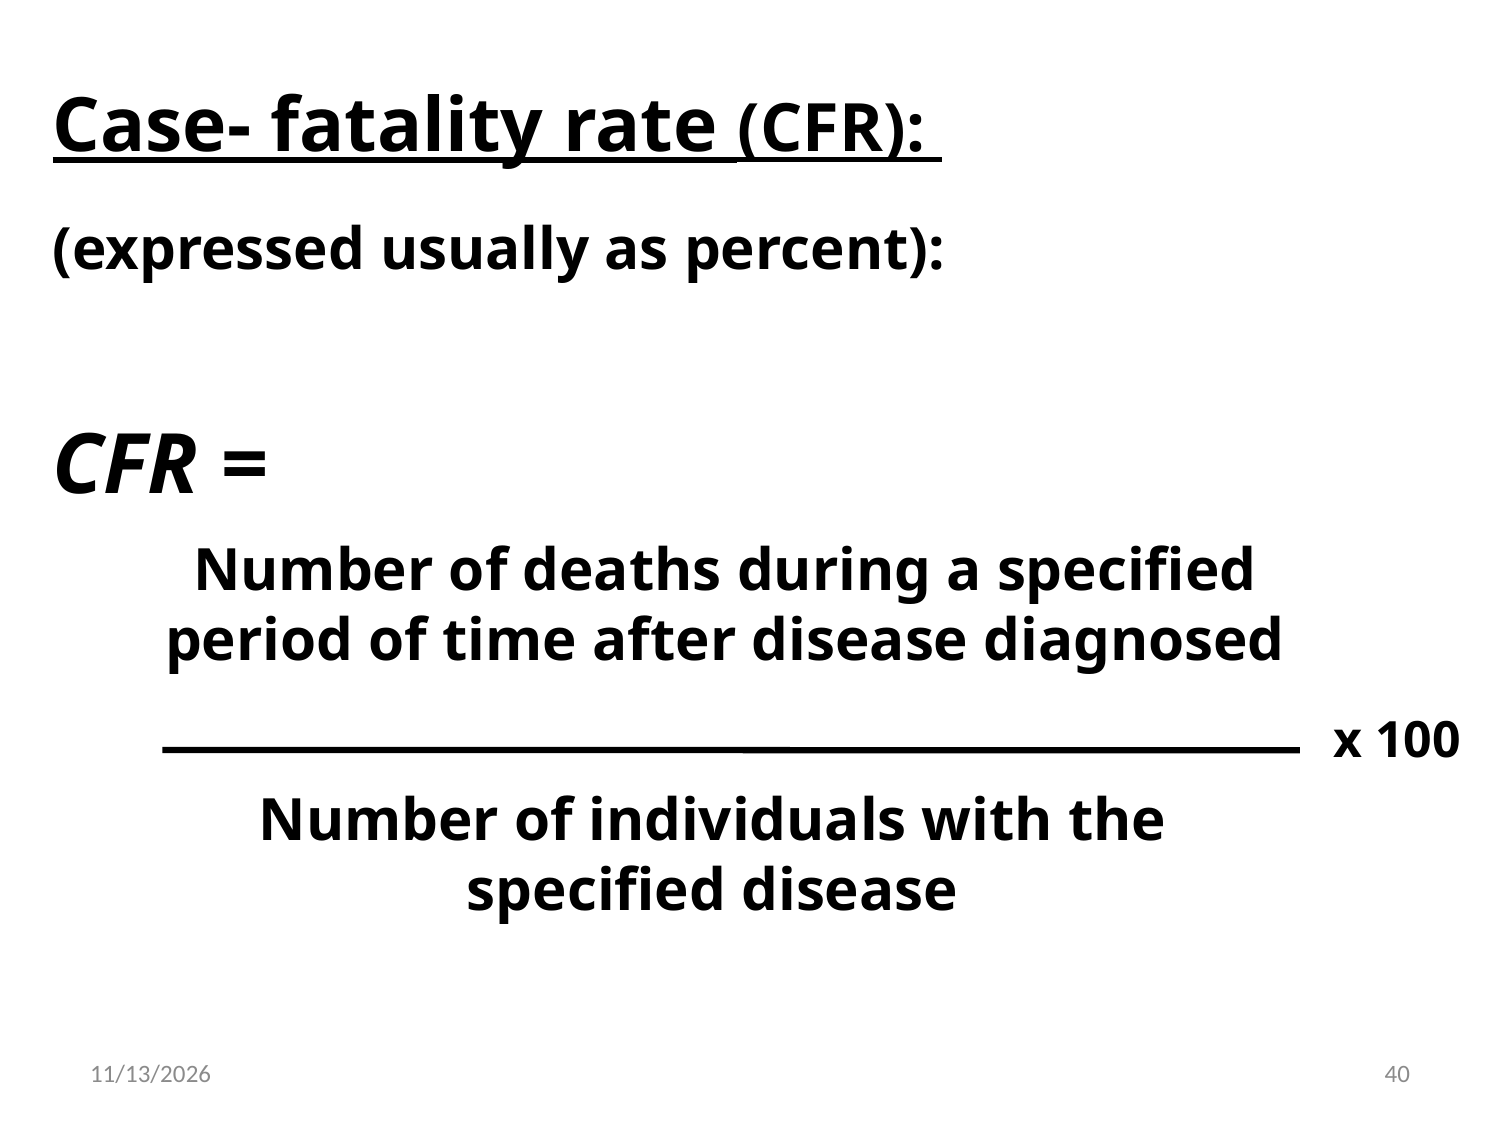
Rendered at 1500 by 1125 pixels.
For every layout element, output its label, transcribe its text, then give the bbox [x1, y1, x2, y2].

text_box Case- fatality rate (CFR): (expressed usually as percent): CFR = [37, 44, 1450, 518]
text_box Number of deaths during a specified period of time after disease diagnosed [99, 524, 1350, 680]
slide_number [75, 1042, 425, 1103]
text_box Number of individuals with the specified disease [125, 774, 1300, 930]
slide_number 40 [1074, 1042, 1425, 1103]
text_box x 100 [1318, 699, 1500, 775]
